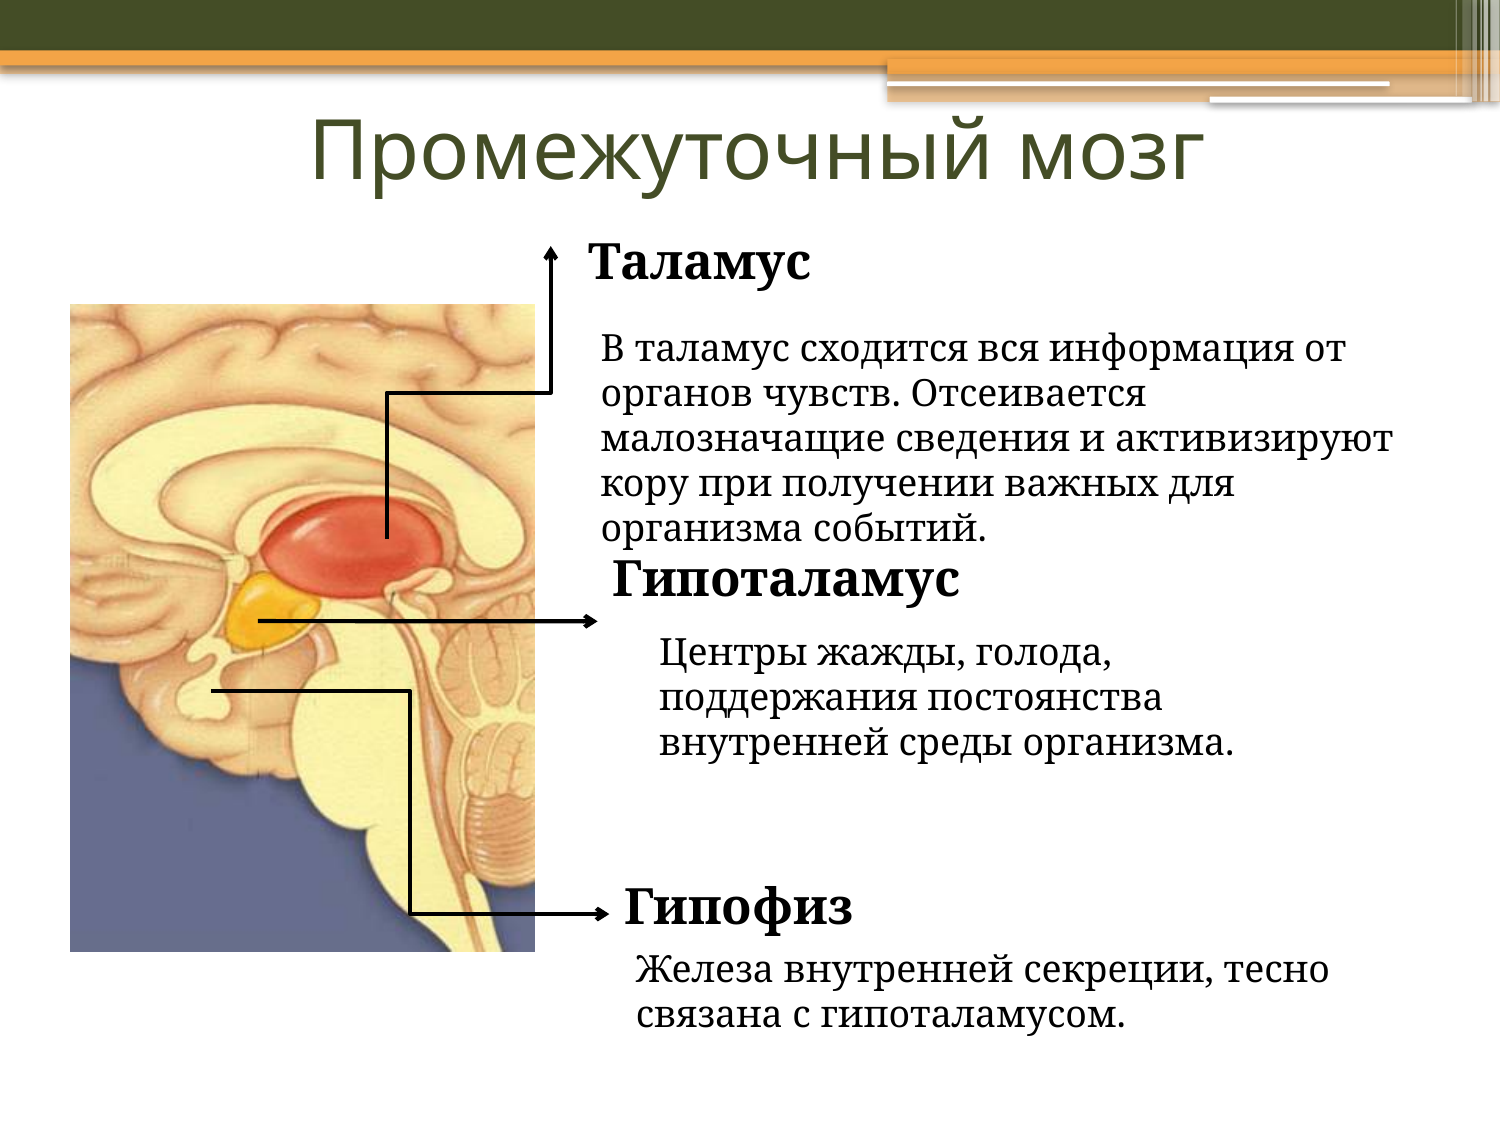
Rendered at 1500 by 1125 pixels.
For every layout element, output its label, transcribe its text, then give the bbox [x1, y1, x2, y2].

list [70, 304, 535, 952]
text_box Таламус [574, 222, 879, 298]
text_box Железа внутренней секреции, тесно связана с гипоталамусом. [621, 937, 1418, 1043]
text_box Гипоталамус [597, 538, 997, 614]
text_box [210, 691, 610, 915]
text_box Промежуточный мозг [81, 58, 1432, 234]
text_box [321, 310, 616, 475]
text_box Центры жажды, голода, поддержания постоянства внутренней среды организма. [644, 621, 1383, 771]
text_box В таламус сходится вся информация от органов чувств. Отсеивается малозначащие сведения и активизируют кору при получении важных для организма событий. [585, 316, 1442, 557]
text_box Гипофиз [609, 867, 903, 942]
